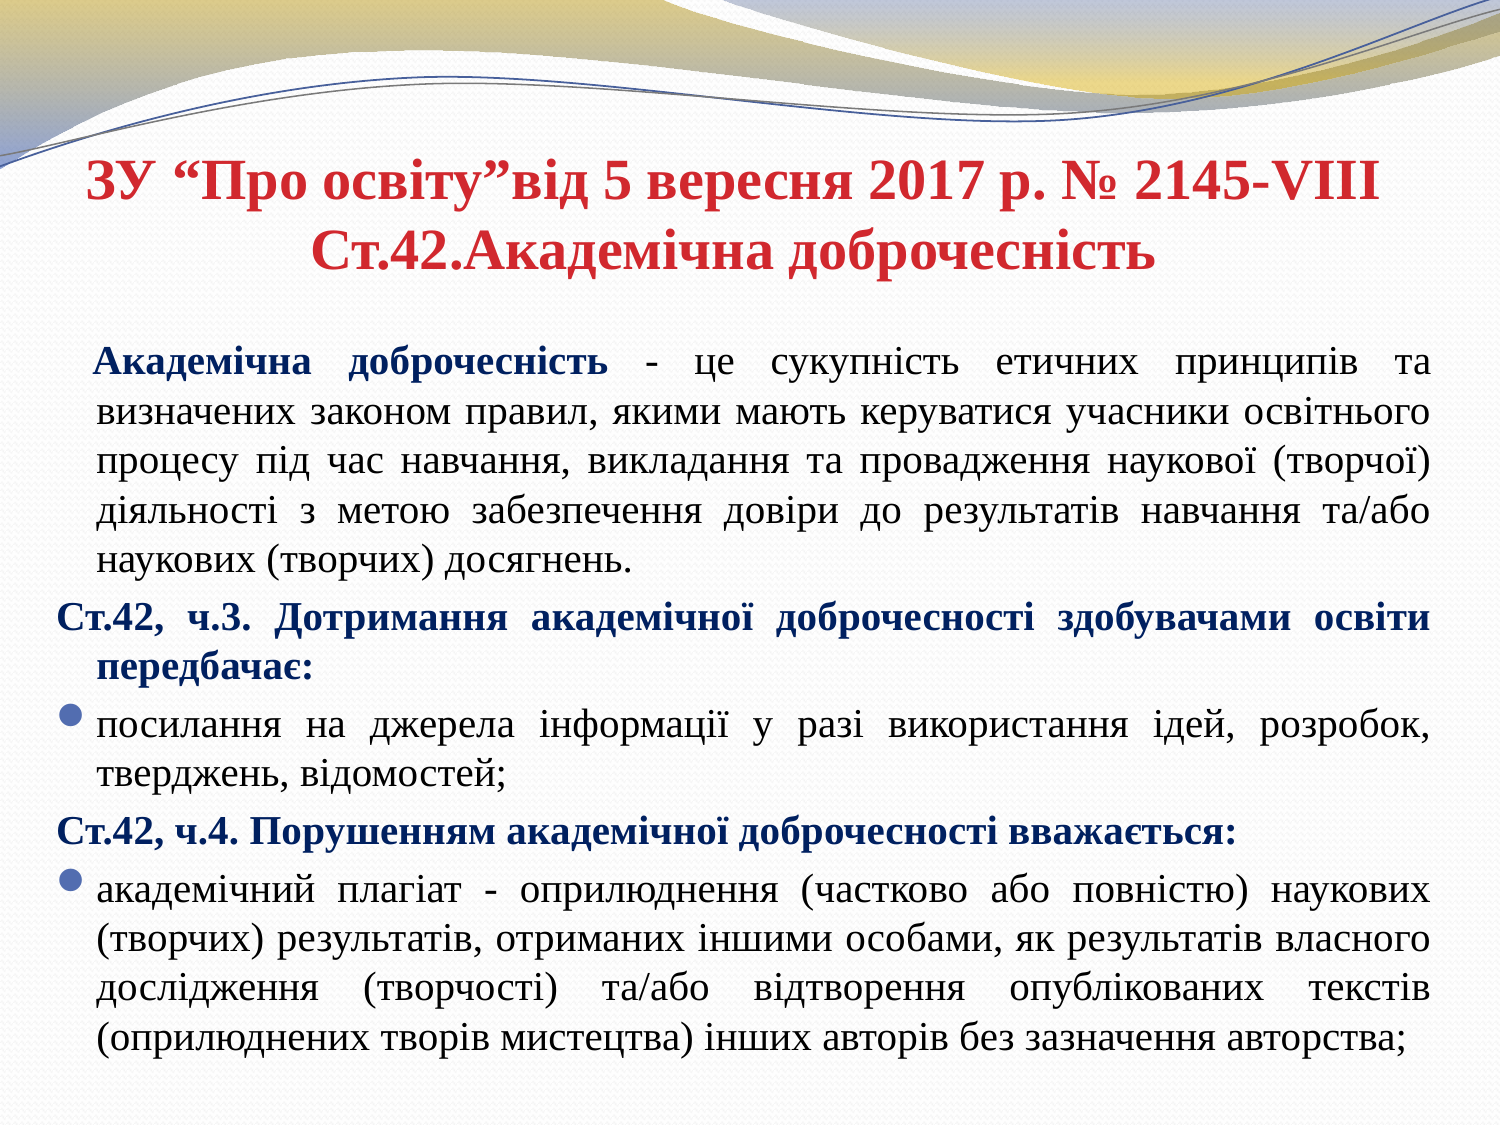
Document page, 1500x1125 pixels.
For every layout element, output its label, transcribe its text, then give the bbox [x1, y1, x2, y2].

list Академічна доброчесність - це сукупність етичних принципів та визначених законом правил, якими мають керуватися учасники освітнього процесу під час навчання, викладання та провадження наукової (творчої) діяльності з метою забезпечення довіри до результатів навчання та/або наукових (творчих) досягнень. Ст.42, ч.3. Дотримання академічної доброчесності здобувачами освіти передбачає: посилання на джерела інформації у разі використання ідей, розробок, тверджень, відомостей; Ст.42, ч.4. Порушенням академічної доброчесності вважається: академічний плагіат - оприлюднення (частково або повністю) наукових (творчих) результатів, отриманих іншими особами, як результатів власного дослідження (творчості) та/або відтворення опублікованих текстів (оприлюднених творів мистецтва) інших авторів без зазначення авторства; [41, 326, 1447, 1112]
title ЗУ “Про освіту”від 5 вересня 2017 р. № 2145-VIII Ст.42.Академічна доброчесність [58, 93, 1409, 282]
